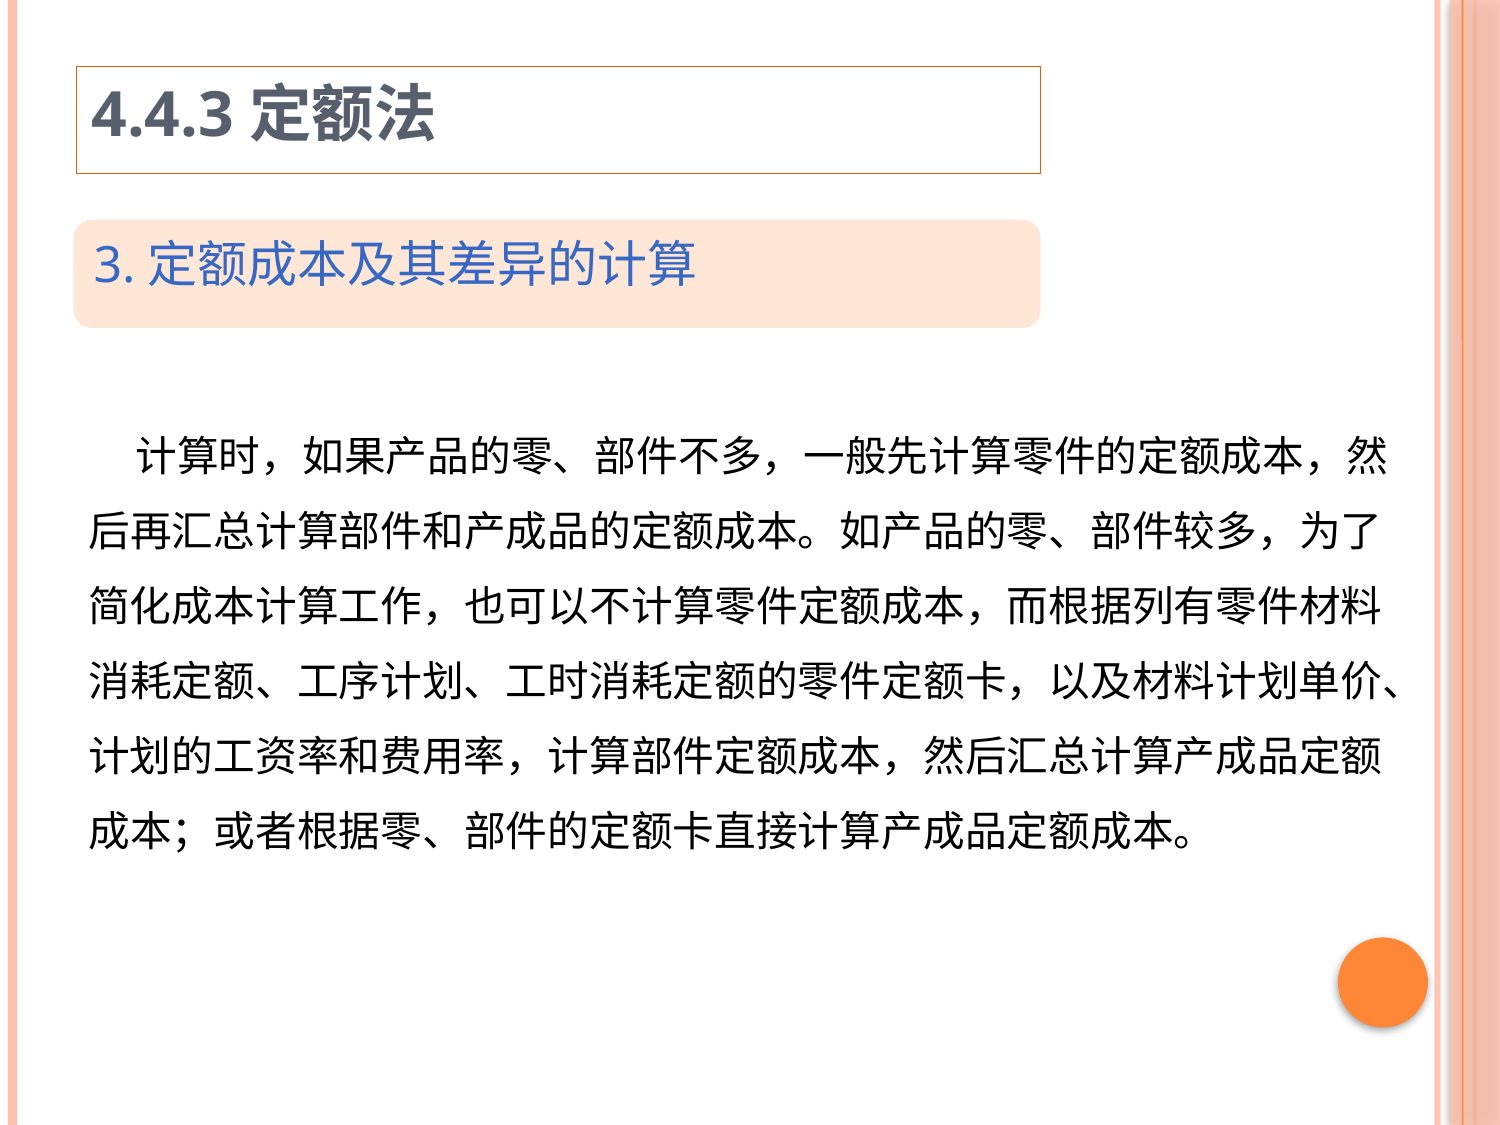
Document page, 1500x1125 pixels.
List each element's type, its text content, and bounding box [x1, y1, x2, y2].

text_box 计算时，如果产品的零、部件不多，一般先计算零件的定额成本，然后再汇总计算部件和产成品的定额成本。如产品的零、部件较多，为了简化成本计算工作，也可以不计算零件定额成本，而根据列有零件材料消耗定额、工序计划、工时消耗定额的零件定额卡，以及材料计划单价、计划的工资率和费用率，计算部件定额成本，然后汇总计算产成品定额成本；或者根据零、部件的定额卡直接计算产成品定额成本。 [73, 397, 1409, 862]
text_box 3.定额成本及其差异的计算 [73, 219, 1041, 328]
text_box 4.4.3定额法 [76, 66, 1041, 174]
